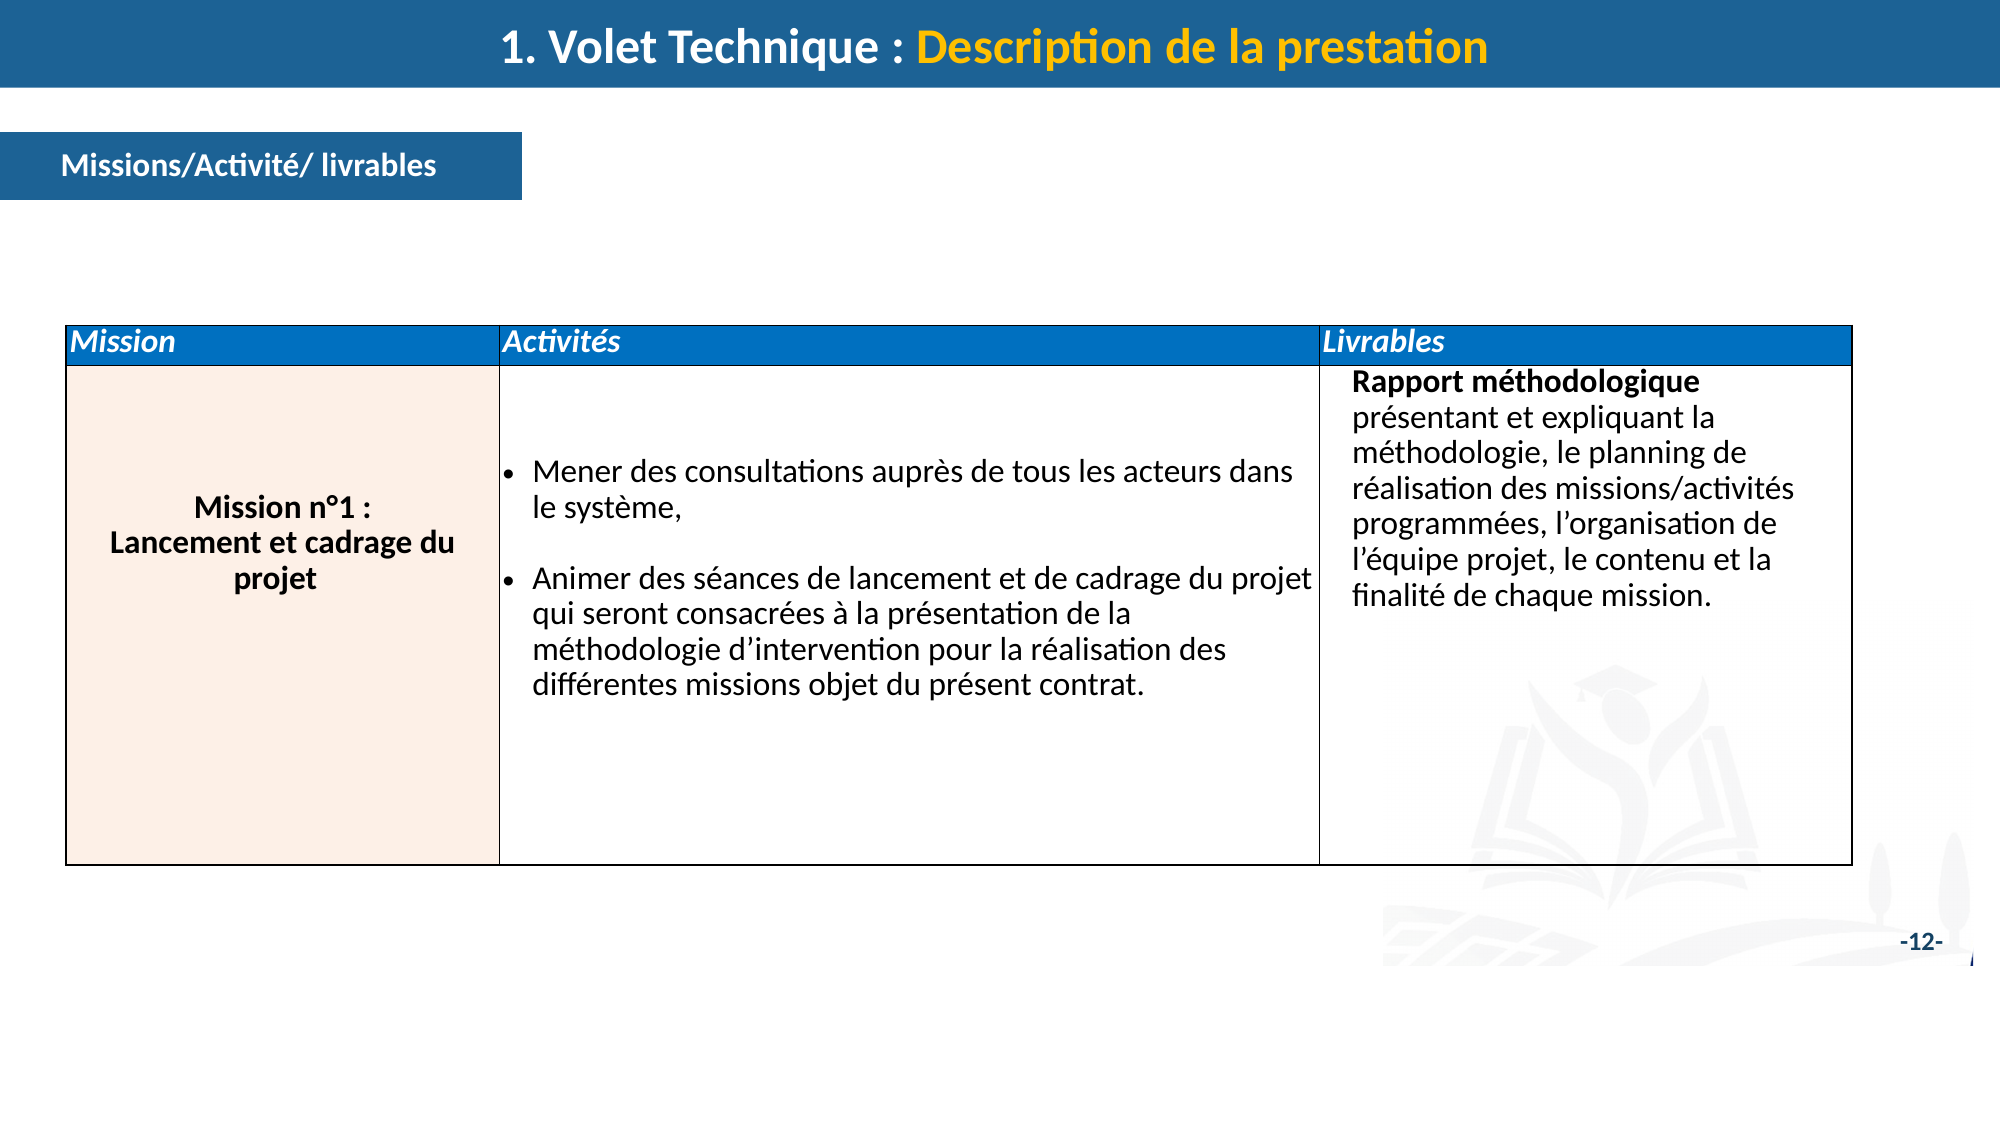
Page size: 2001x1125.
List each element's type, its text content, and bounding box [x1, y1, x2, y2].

picture [1382, 600, 1974, 966]
text_box Missions/Activité/ livrables [0, 131, 523, 201]
table_header Mission [67, 326, 499, 365]
table_header Activités [500, 326, 1319, 365]
table_cell Mener des consultations auprès de tous les acteurs dans le système, Animer des séances de lancement et de cadrage du projet qui seront consacrées à la présentation de la méthodologie d’intervention pour la réalisation des différentes missions objet du présent contrat. [500, 366, 1319, 864]
table_cell Mission n°1 : Lancement et cadrage du projet [67, 366, 499, 864]
text_box 1. Volet Technique : Description de la prestation [0, 0, 2000, 90]
table_header Livrables [1320, 326, 1851, 365]
table_cell Rapport méthodologique présentant et expliquant la méthodologie, le planning de réalisation des missions/activités programmées, l’organisation de l’équipe projet, le contenu et la finalité de chaque mission. [1320, 366, 1851, 864]
